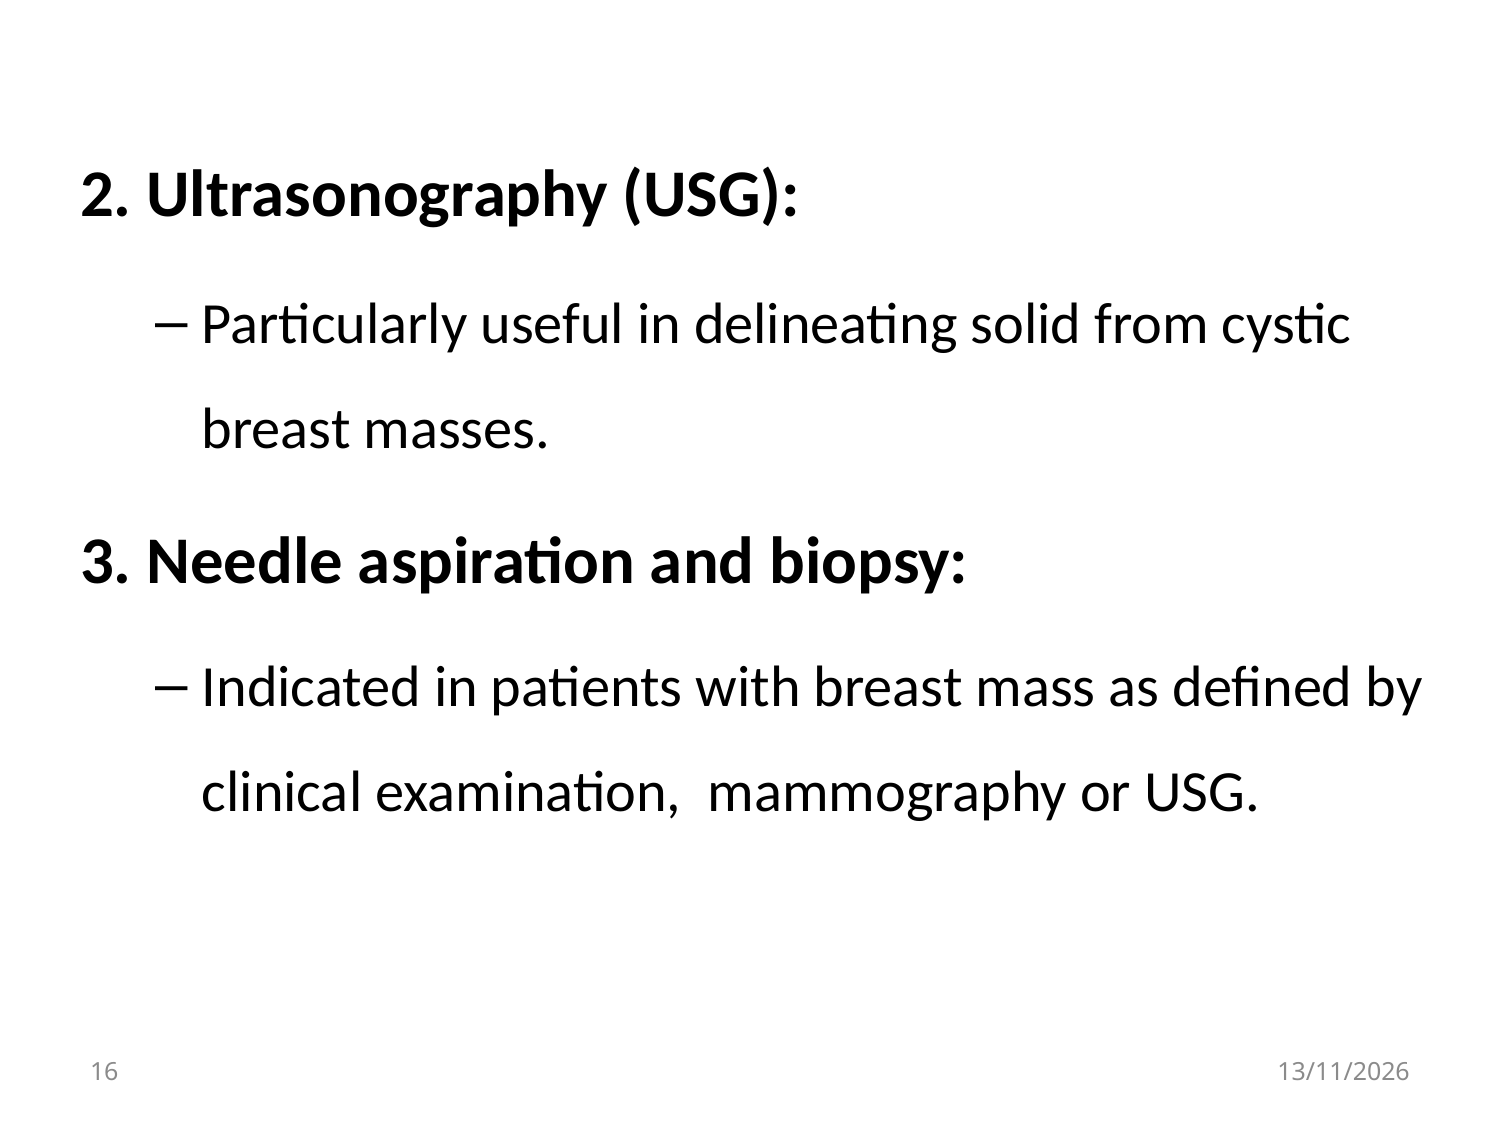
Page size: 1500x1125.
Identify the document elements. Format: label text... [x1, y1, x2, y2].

list 2. Ultrasonography (USG): Particularly useful in delineating solid from cystic breast masses. 3. Needle aspiration and biopsy: Indicated in patients with breast mass as defined by clinical examination, mammography or USG. [64, 101, 1440, 890]
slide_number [1074, 1042, 1425, 1103]
slide_number 16 [75, 1042, 425, 1103]
